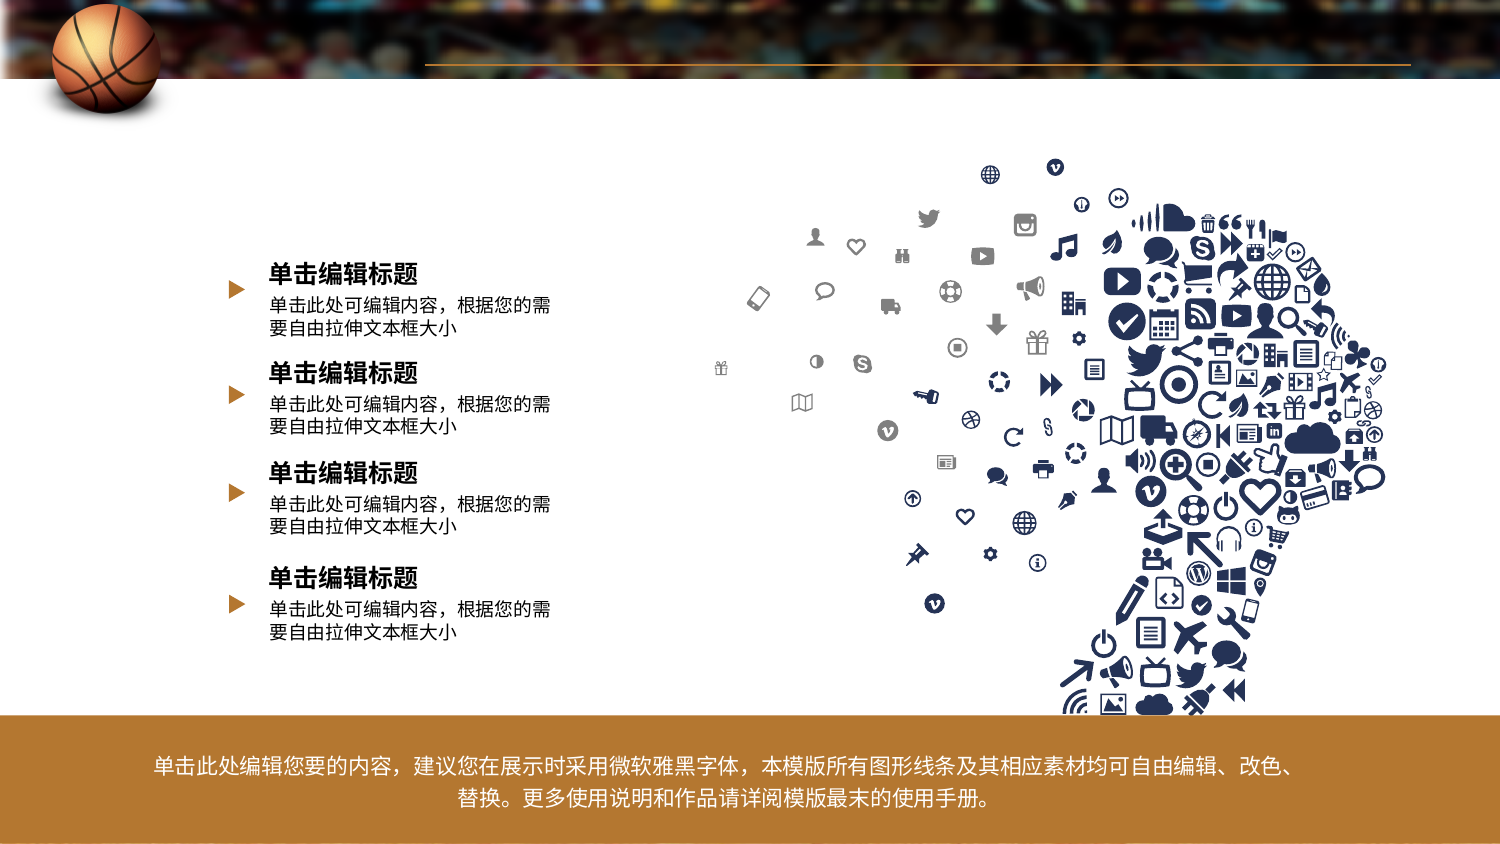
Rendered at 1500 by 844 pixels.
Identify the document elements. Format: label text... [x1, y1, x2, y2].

text_box 单击此处可编辑内容，根据您的需要自由拉伸文本框大小 [269, 597, 557, 643]
text_box 单击编辑标题 [268, 259, 510, 290]
picture [0, 0, 1500, 131]
text_box [228, 483, 245, 503]
text_box [228, 280, 245, 299]
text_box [714, 158, 1387, 717]
text_box 单击此处可编辑内容，根据您的需要自由拉伸文本框大小 [269, 392, 557, 438]
text_box [228, 385, 245, 405]
text_box 单击此处可编辑内容，根据您的需要自由拉伸文本框大小 [269, 492, 557, 538]
text_box 单击编辑标题 [268, 357, 510, 388]
text_box 单击编辑标题 [268, 562, 510, 593]
text_box [0, 715, 1500, 844]
text_box 单击此处可编辑内容，根据您的需要自由拉伸文本框大小 [269, 294, 557, 340]
text_box [229, 594, 246, 614]
text_box 单击此处编辑您要的内容，建议您在展示时采用微软雅黑字体，本模版所有图形线条及其相应素材均可自由编辑、改色、替换。更多使用说明和作品请详阅模版最末的使用手册。 [143, 747, 1316, 811]
text_box 单击编辑标题 [268, 457, 510, 488]
